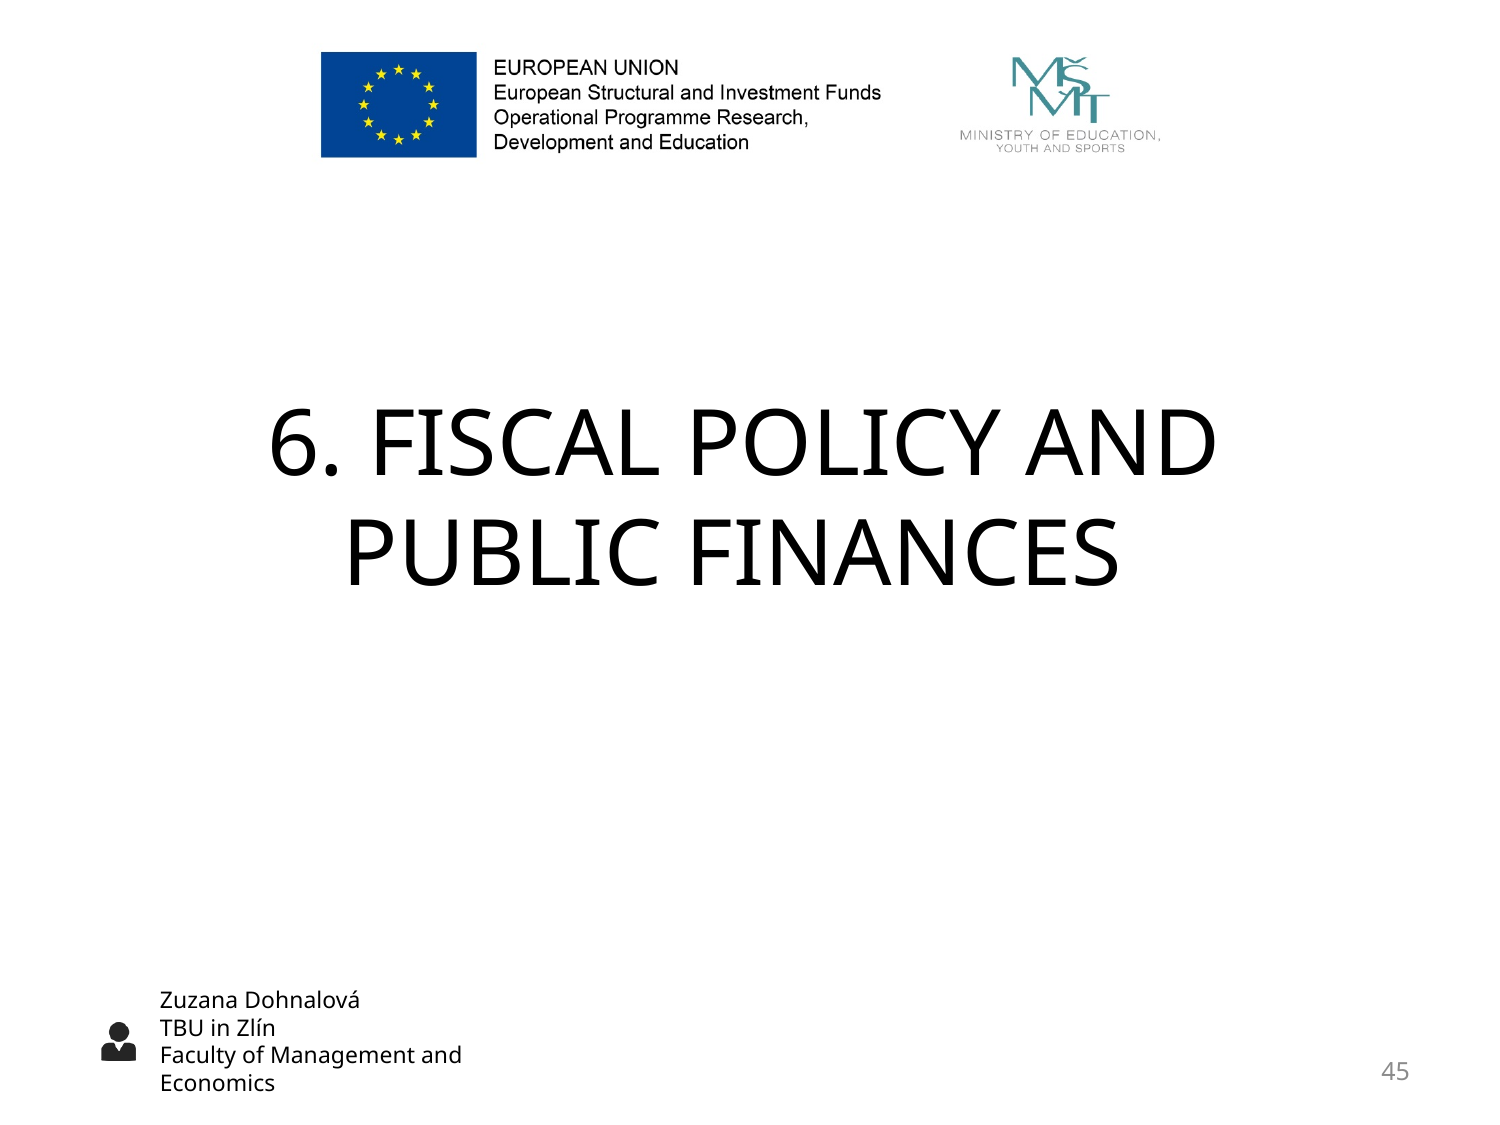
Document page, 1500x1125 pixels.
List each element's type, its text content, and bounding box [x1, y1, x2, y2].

footer Zuzana Dohnalová TBU in Zlín Faculty of Management and Economics [145, 999, 538, 1083]
picture [268, 0, 1212, 210]
slide_number 45 [1074, 1042, 1425, 1103]
picture [101, 1021, 136, 1062]
title 6. FISCAL POLICY AND PUBLIC FINANCES [112, 373, 1376, 615]
